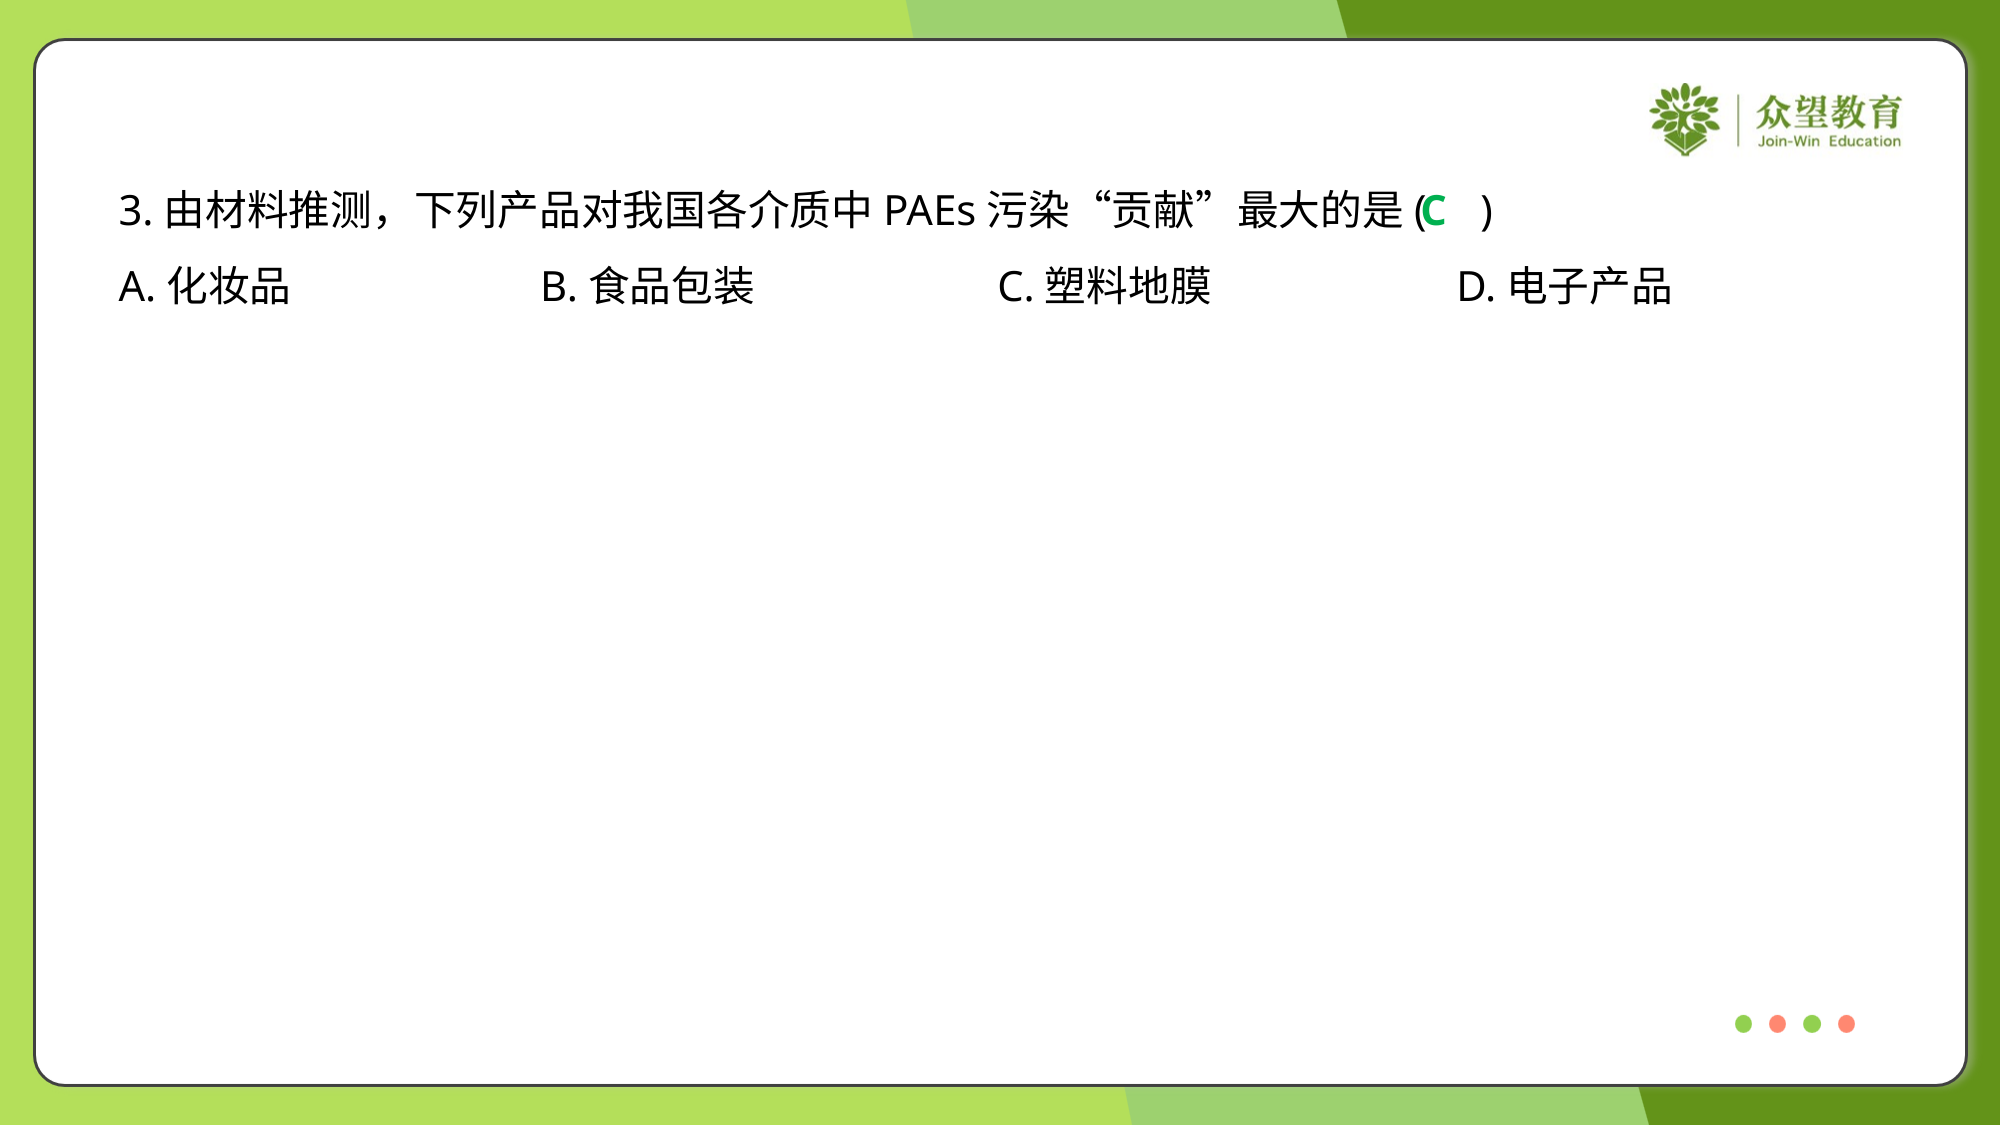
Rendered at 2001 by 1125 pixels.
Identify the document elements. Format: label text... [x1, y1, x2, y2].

text_box A.化妆品 B.食品包装 C.塑料地膜 D.电子产品 [118, 234, 1883, 302]
text_box 3.由材料推测，下列产品对我国各介质中PAEs污染“贡献”最大的是( ) [118, 158, 1404, 226]
text_box 3.由材料推测，下列产品对我国各介质中PAEs污染“贡献”最大的是( ) [1463, 158, 1883, 226]
text_box C [1404, 158, 1463, 226]
picture [0, 0, 2000, 1125]
